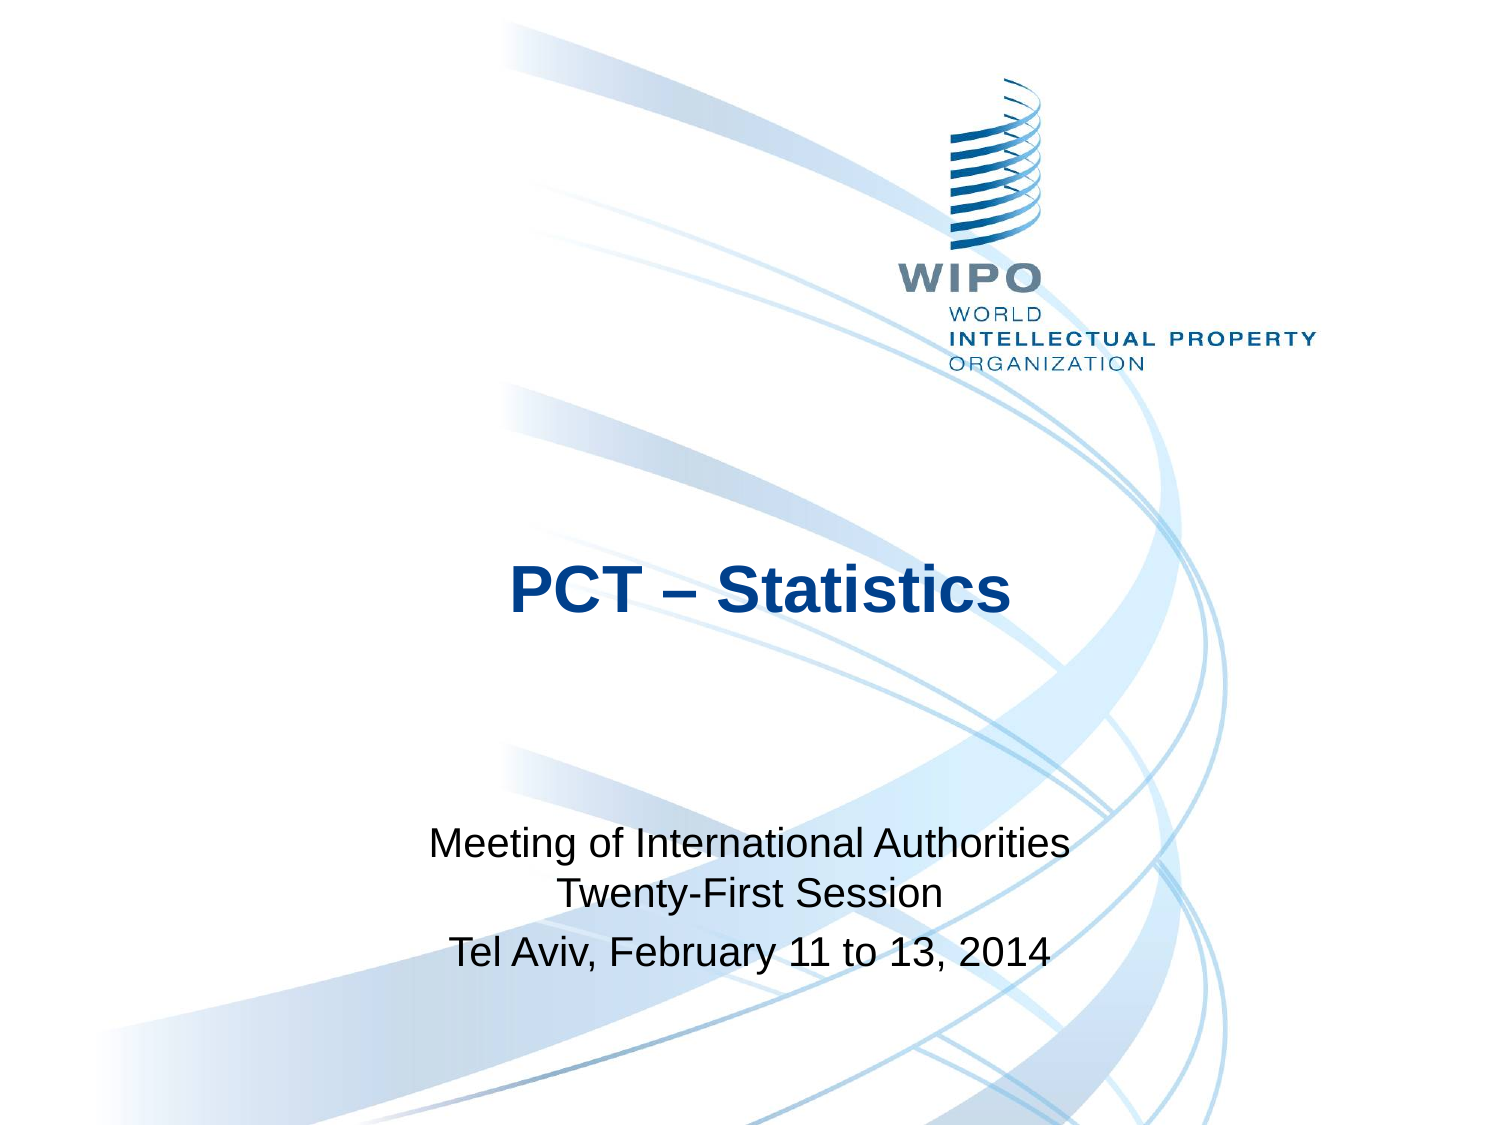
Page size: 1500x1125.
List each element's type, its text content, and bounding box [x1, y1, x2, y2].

subtitle Meeting of International Authorities Twenty-First Session Tel Aviv, February 11 to 13, 2014 [225, 751, 1275, 1039]
picture [0, 0, 1500, 1125]
text_box [141, 393, 1359, 681]
title PCT – Statistics [123, 444, 1399, 728]
